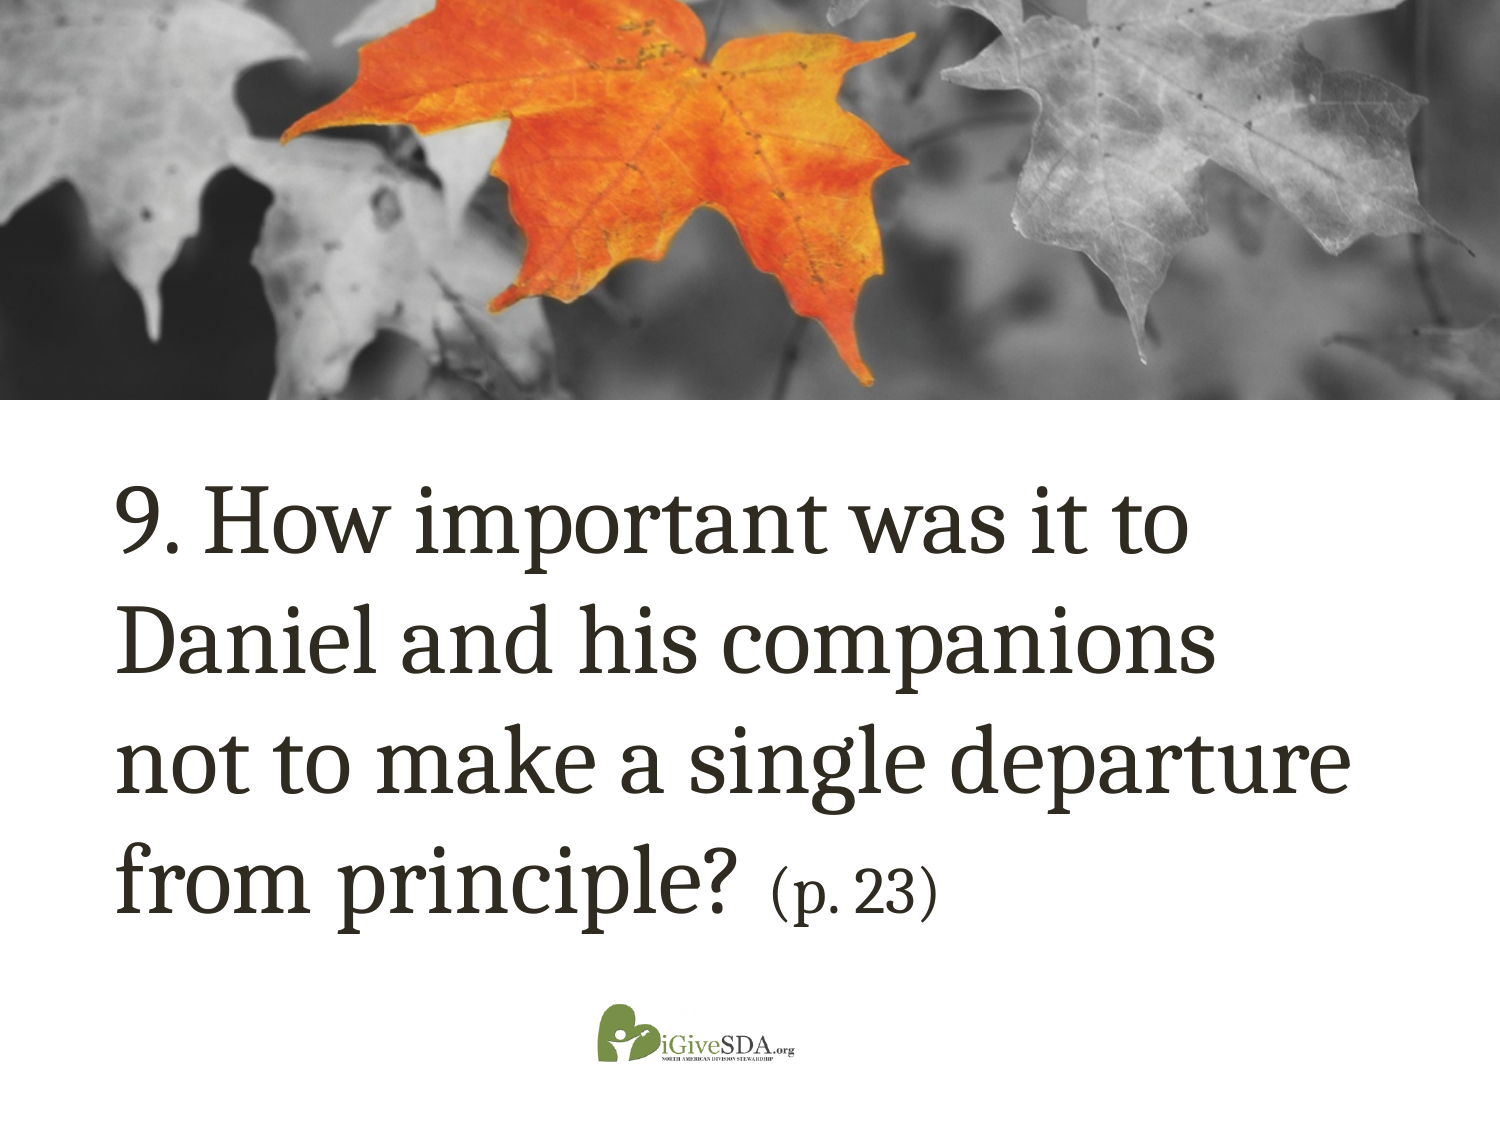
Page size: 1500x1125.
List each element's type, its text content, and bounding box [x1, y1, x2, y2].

picture [580, 989, 804, 1077]
picture [0, 0, 1500, 400]
title 9. How important was it to Daniel and his companions not to make a single departure from principle? (p. 23) [99, 425, 1500, 963]
